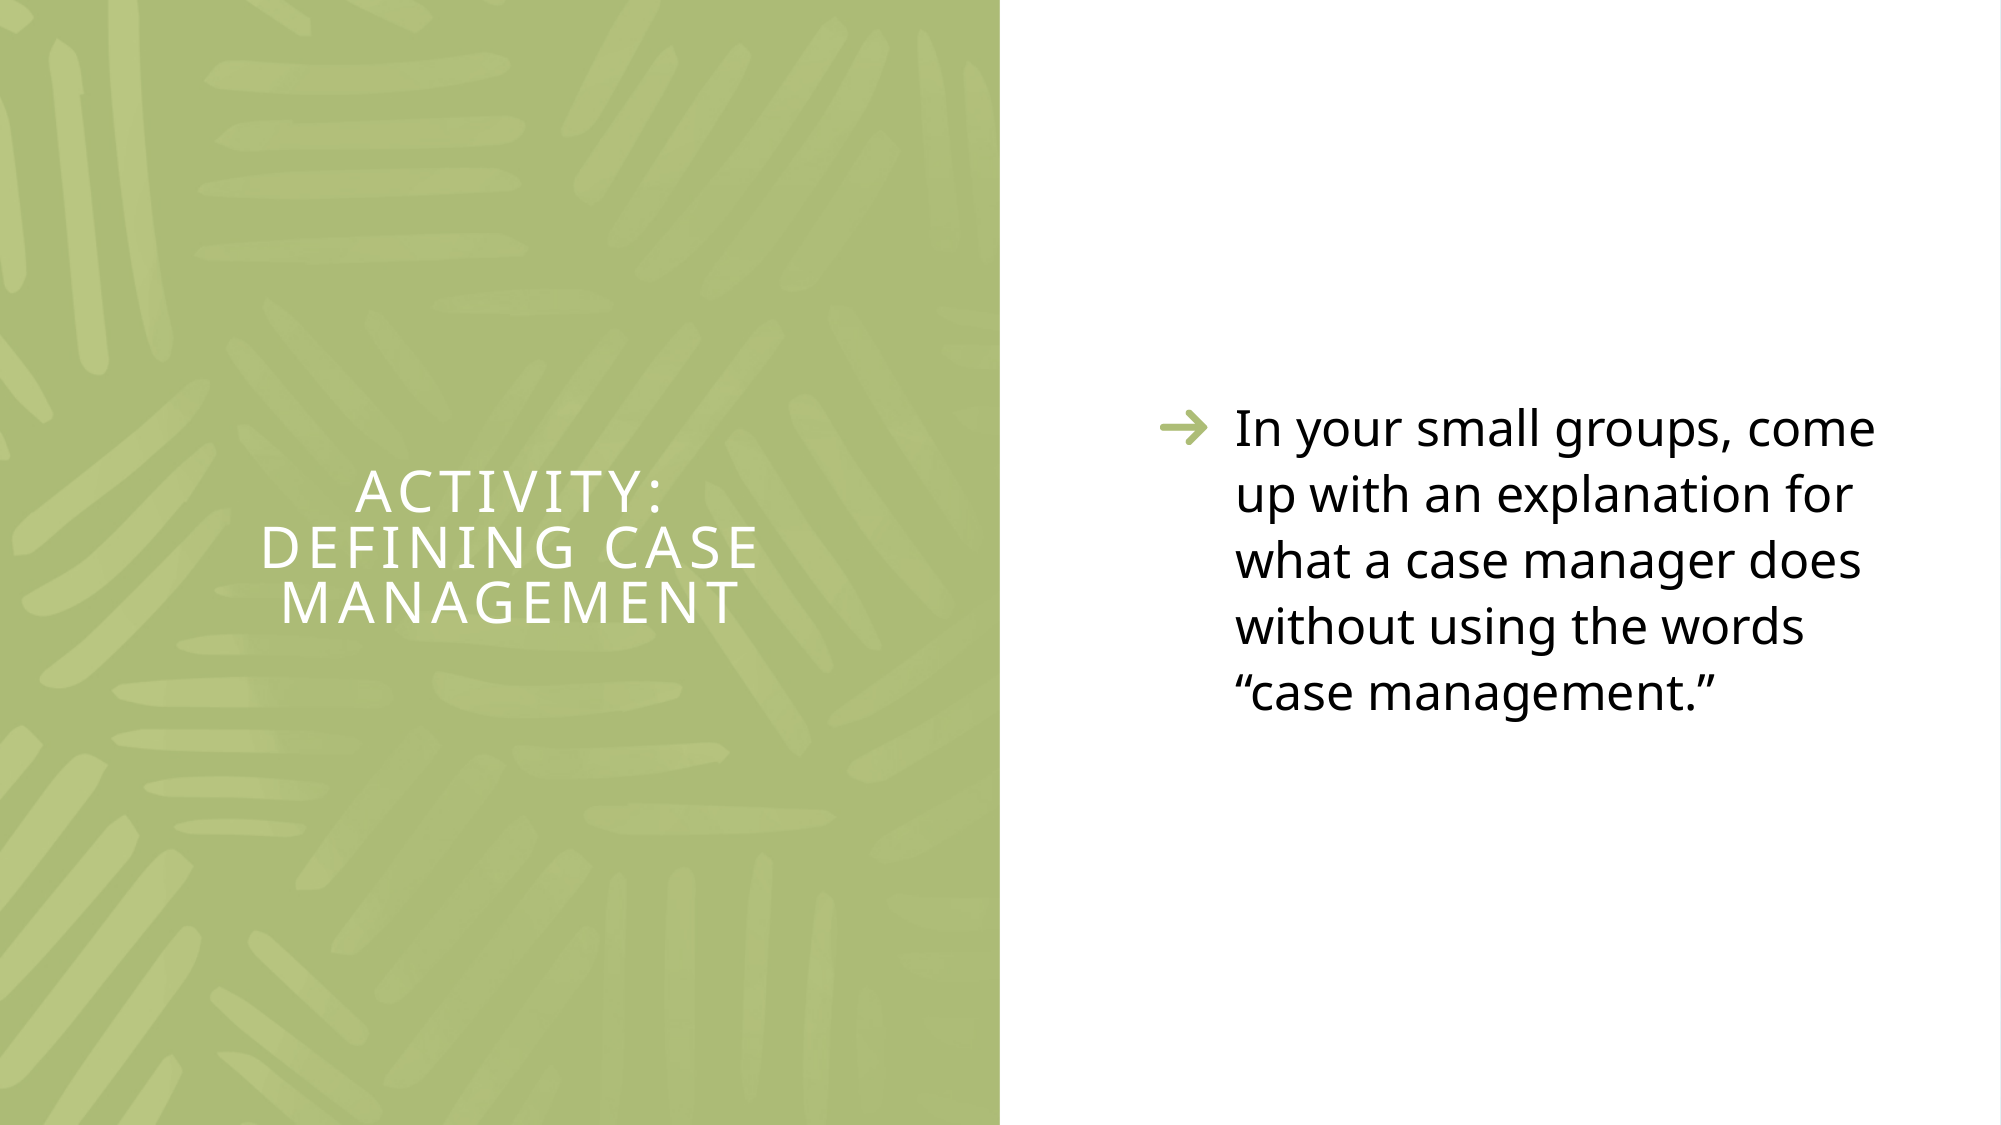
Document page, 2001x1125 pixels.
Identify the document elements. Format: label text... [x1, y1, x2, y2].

title Activity: Defining case management [121, 459, 904, 713]
picture [0, 0, 2001, 1125]
list In your small groups, come up with an explanation for what a case manager does without using the words “case management.” [1152, 140, 1888, 971]
